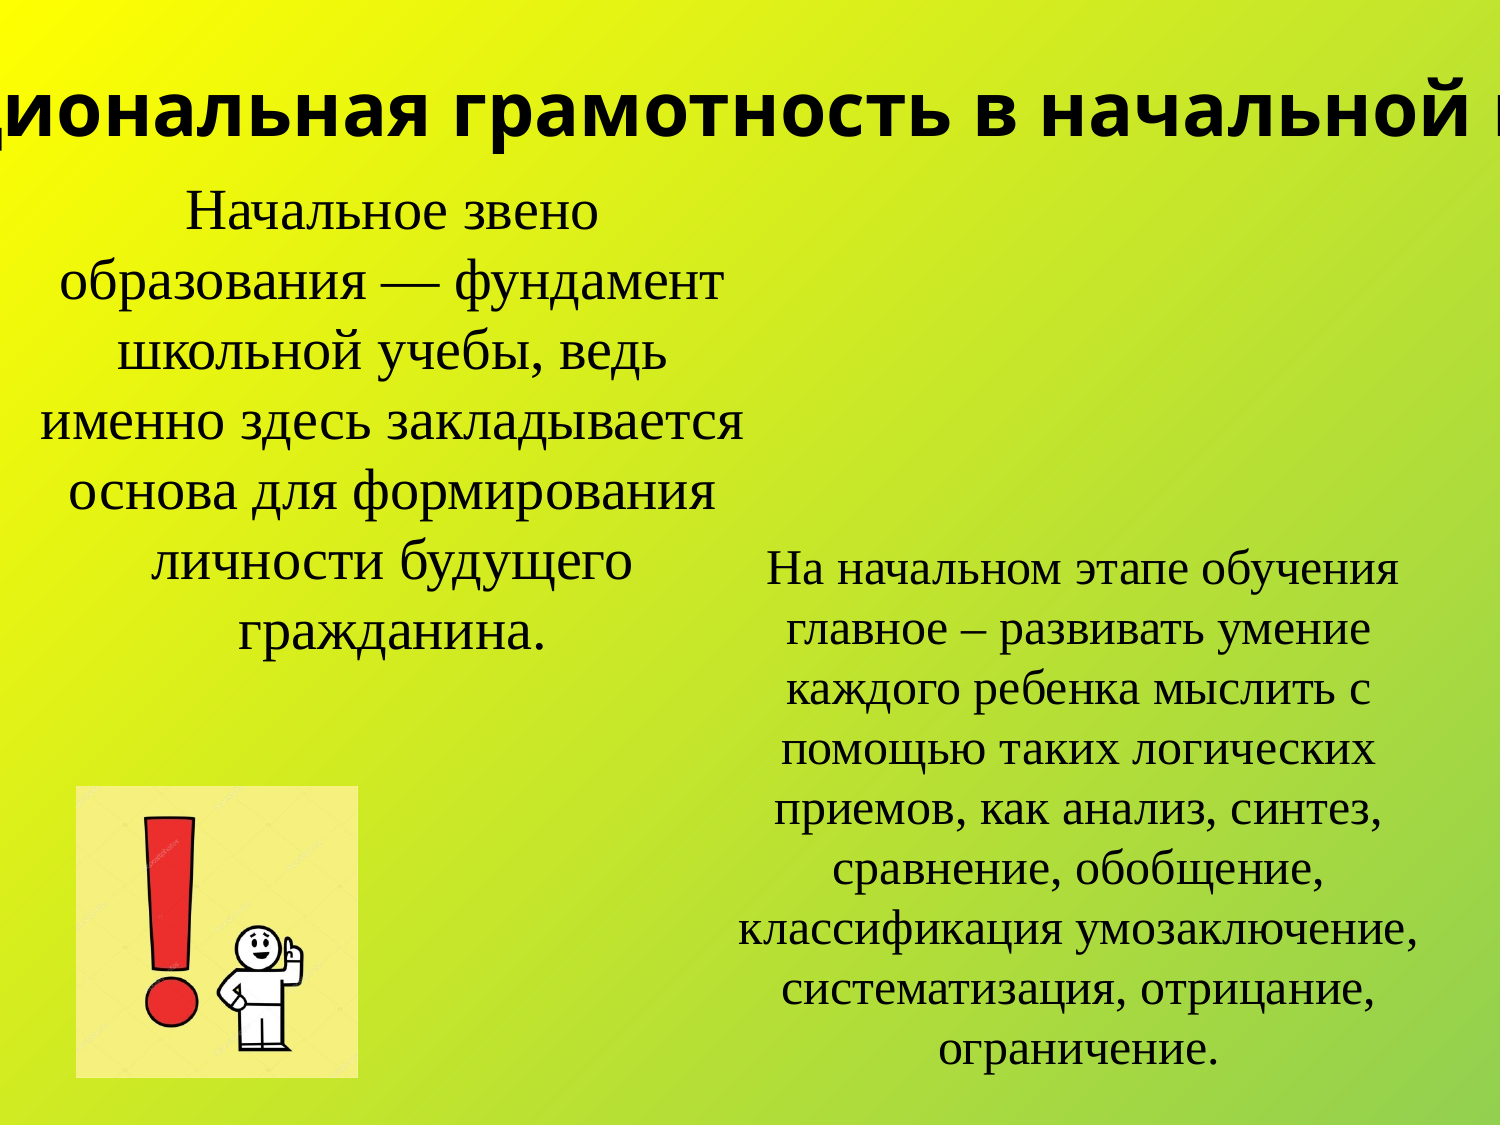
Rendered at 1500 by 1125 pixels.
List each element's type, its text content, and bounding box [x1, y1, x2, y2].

text_box Начальное звено образования — фундамент школьной учебы, ведь именно здесь закладывается основа для формирования личности будущего гражданина. [17, 163, 768, 714]
text_box На начальном этапе обучения главное – развивать умение каждого ребенка мыслить с помощью таких логических приемов, как анализ, синтез, сравнение, обобщение, классификация умозаключение, систематизация, отрицание, ограничение. [704, 527, 1454, 1082]
picture [76, 786, 358, 1078]
text_box Функциональная грамотность в начальной школе [0, 54, 1500, 160]
